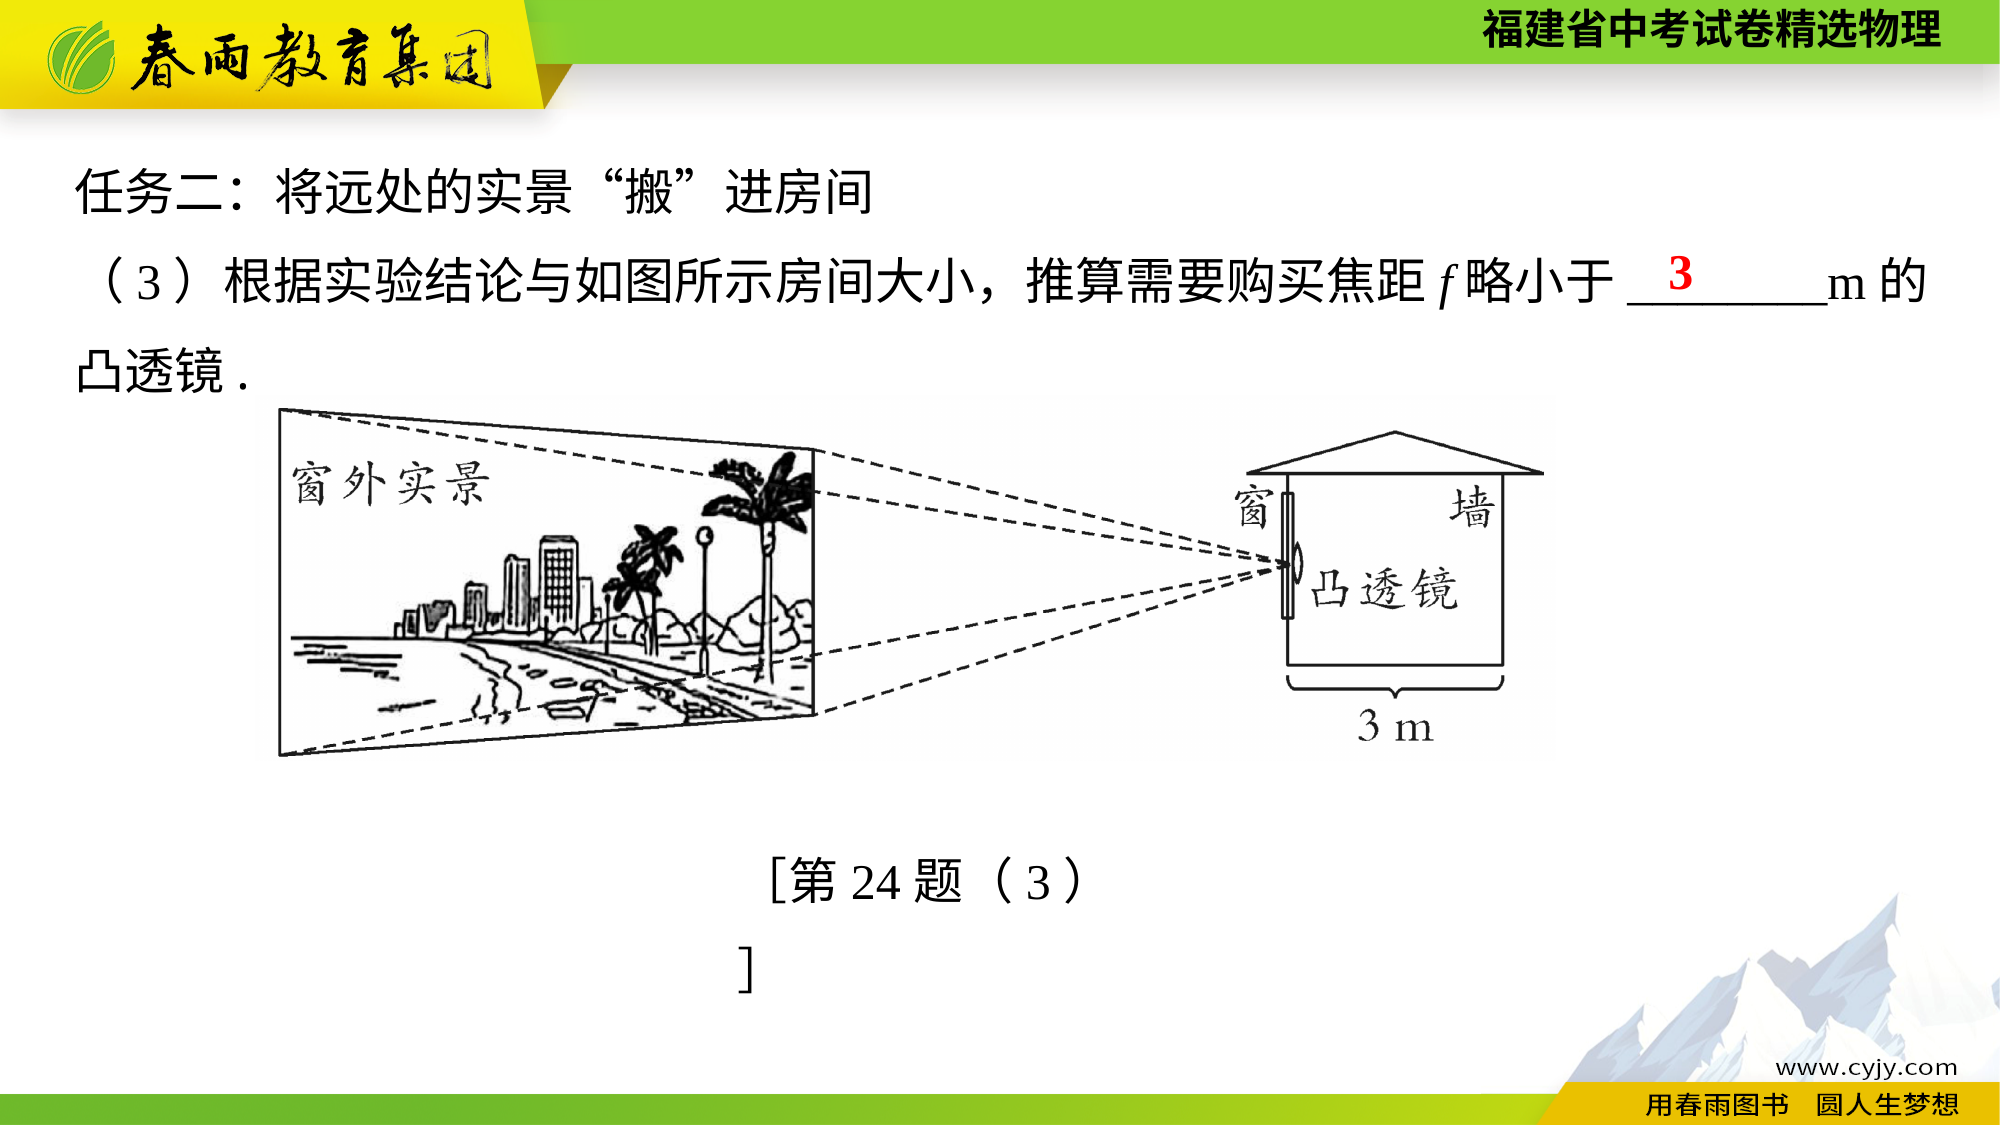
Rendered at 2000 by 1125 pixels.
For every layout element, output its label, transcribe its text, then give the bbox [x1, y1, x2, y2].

list 任务二：将远处的实景“搬”进房间 （3）根据实验结论与如图所示房间大小，推算需要购买焦距f略小于________m的凸透镜. [59, 122, 1944, 835]
text_box ［第24题（3）］ [723, 811, 1128, 917]
text_box 3 [1591, 231, 1771, 307]
picture [0, 0, 2000, 1125]
